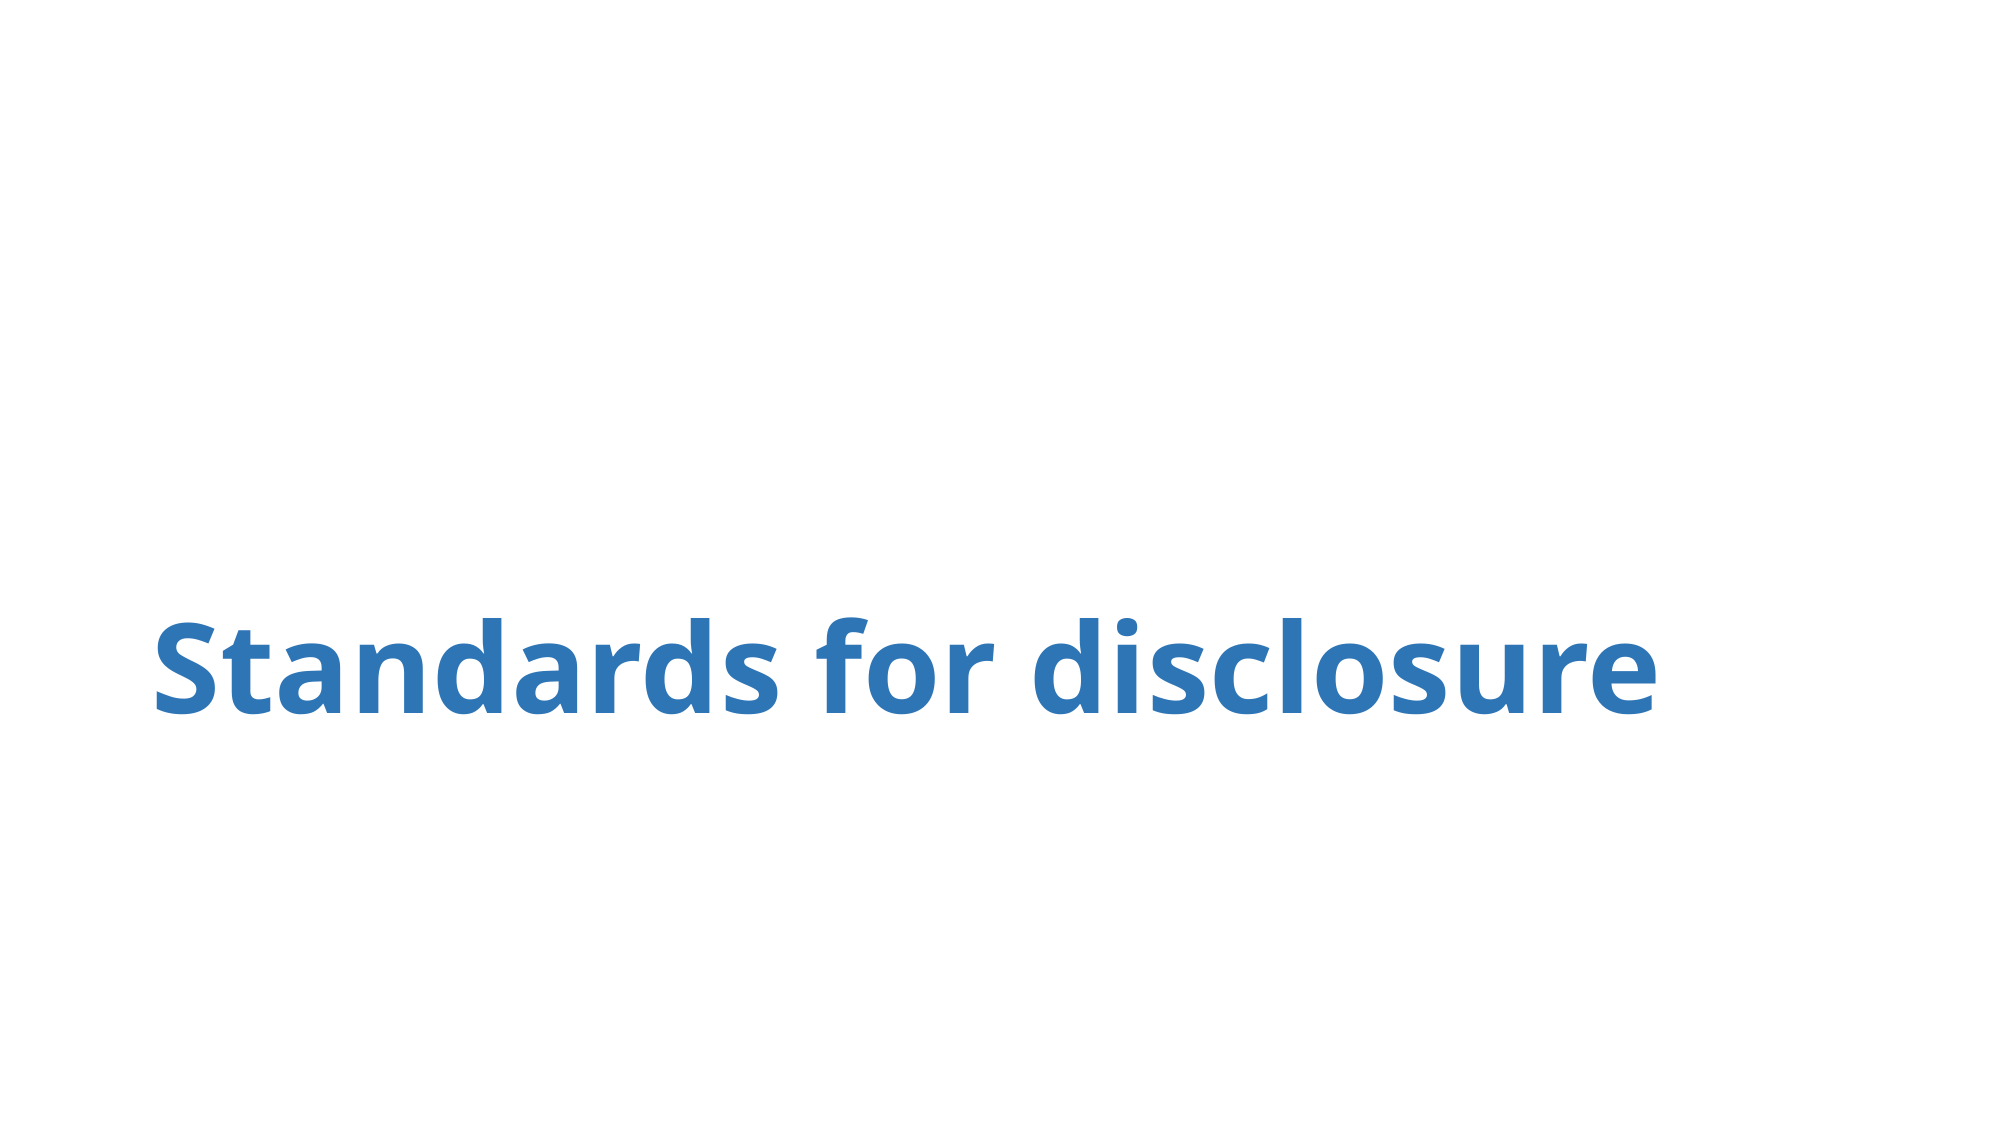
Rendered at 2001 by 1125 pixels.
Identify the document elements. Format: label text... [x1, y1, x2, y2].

title Standards for disclosure [136, 280, 1862, 749]
